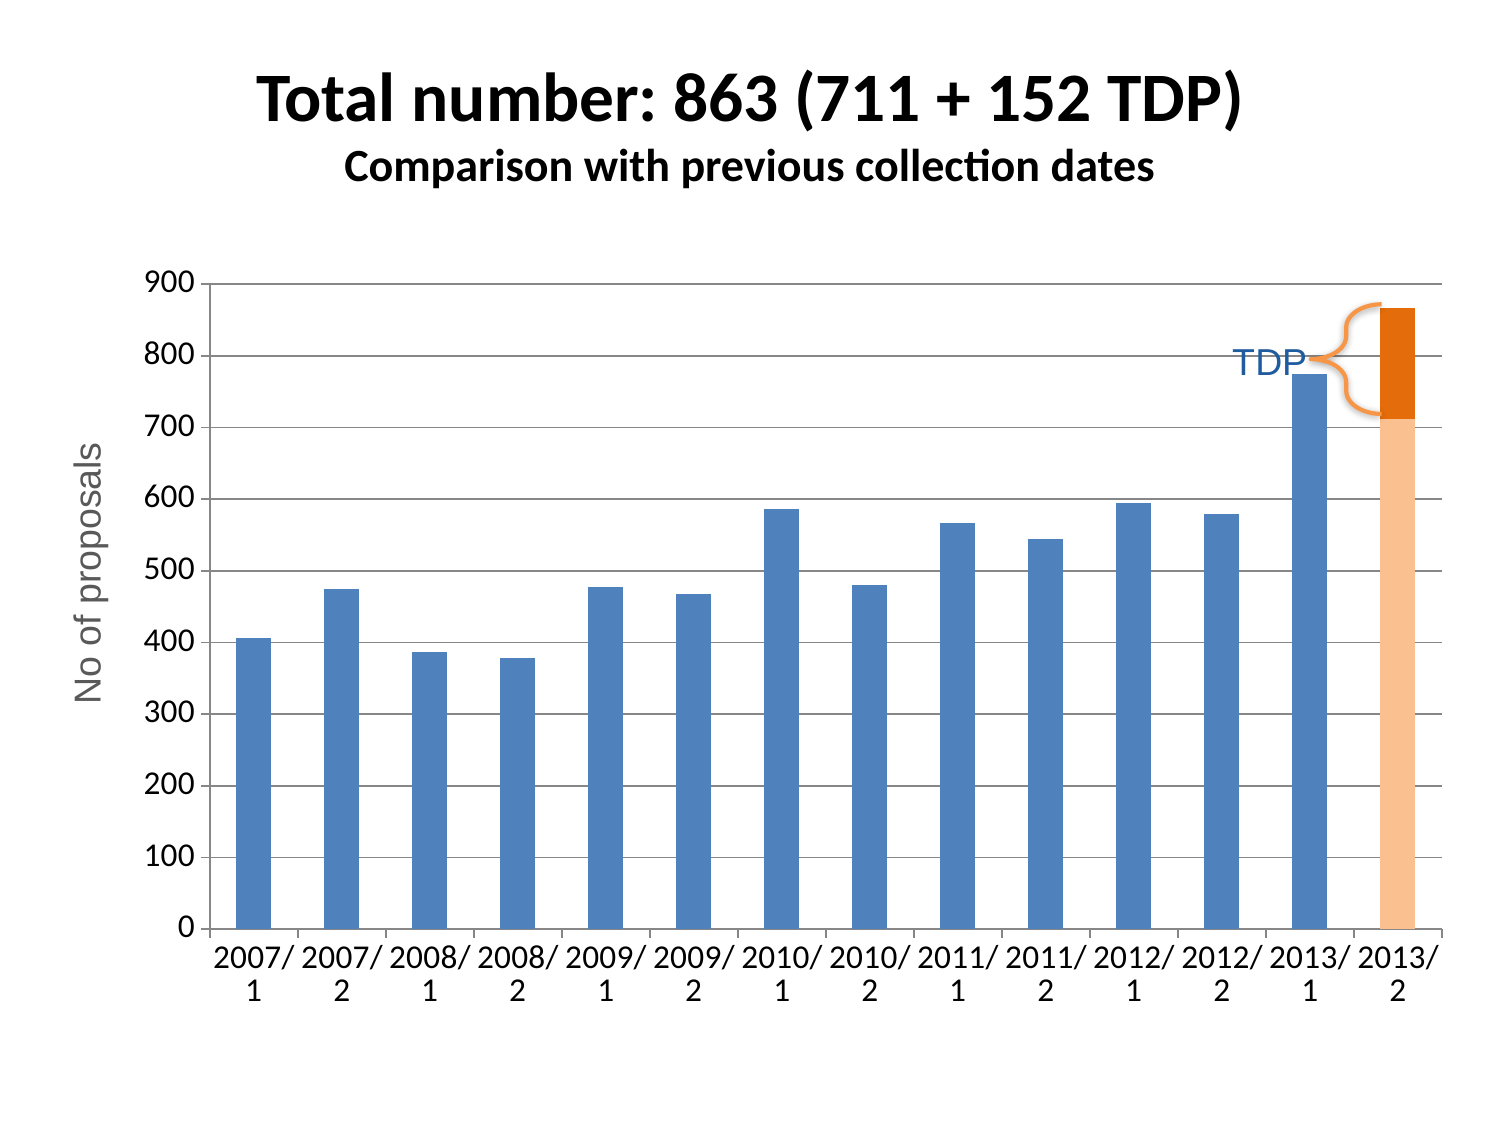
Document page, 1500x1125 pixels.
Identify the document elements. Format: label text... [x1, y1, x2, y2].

chart [116, 252, 1470, 1026]
title Total number: 863 (711 + 152 TDP) Comparison with previous collection dates [75, 45, 1425, 233]
text_box No of proposals [55, 289, 111, 857]
